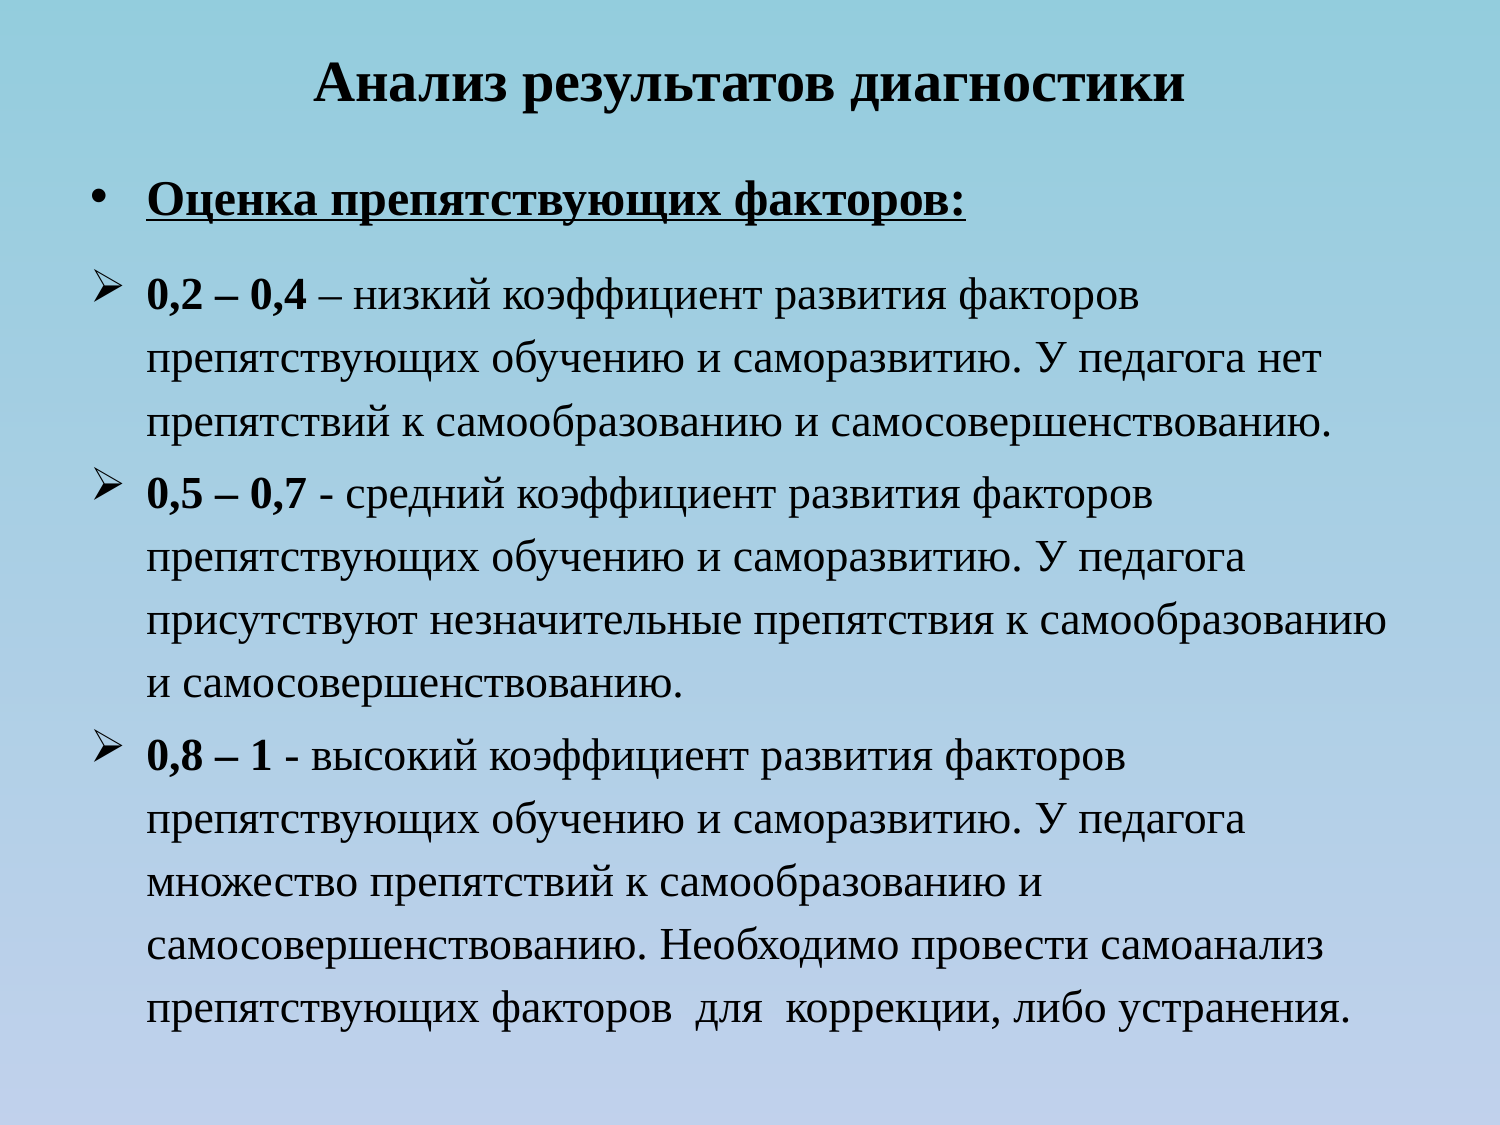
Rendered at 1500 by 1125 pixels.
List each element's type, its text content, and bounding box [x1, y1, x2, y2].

list Оценка препятствующих факторов: 0,2 – 0,4 – низкий коэффициент развития факторов препятствующих обучению и саморазвитию. У педагога нет препятствий к самообразованию и самосовершенствованию. 0,5 – 0,7 - средний коэффициент развития факторов препятствующих обучению и саморазвитию. У педагога присутствуют незначительные препятствия к самообразованию и самосовершенствованию. 0,8 – 1 - высокий коэффициент развития факторов препятствующих обучению и саморазвитию. У педагога множество препятствий к самообразованию и самосовершенствованию. Необходимо провести самоанализ препятствующих факторов для коррекции, либо устранения. [75, 149, 1425, 1083]
title Анализ результатов диагностики [75, 19, 1425, 138]
